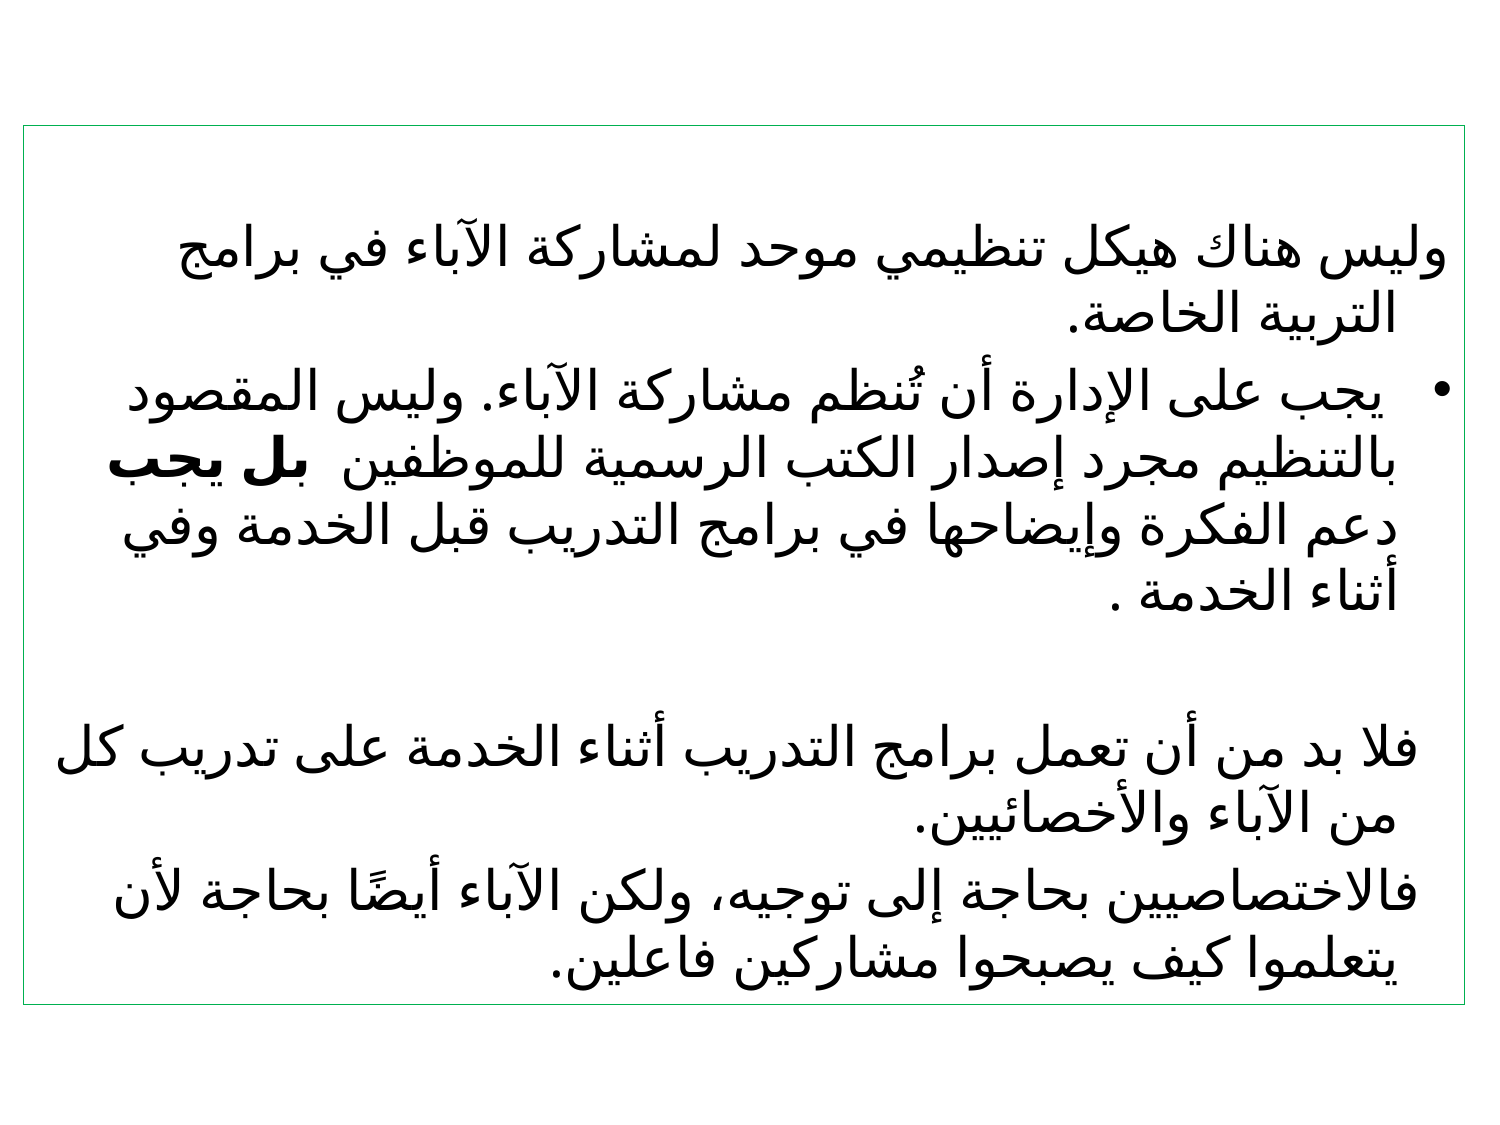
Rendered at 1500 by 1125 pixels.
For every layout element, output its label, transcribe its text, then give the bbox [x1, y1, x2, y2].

list وليس هناك هيكل تنظيمي موحد لمشاركة الآباء في برامج التربية الخاصة. يجب على الإدارة أن تُنظم مشاركة الآباء. وليس المقصود بالتنظيم مجرد إصدار الكتب الرسمية للموظفين بل يجب دعم الفكرة وإيضاحها في برامج التدريب قبل الخدمة وفي أثناء الخدمة . فلا بد من أن تعمل برامج التدريب أثناء الخدمة على تدريب كل من الآباء والأخصائيين. فالاختصاصيين بحاجة إلى توجيه، ولكن الآباء أيضًا بحاجة لأن يتعلموا كيف يصبحوا مشاركين فاعلين. [23, 125, 1465, 1005]
